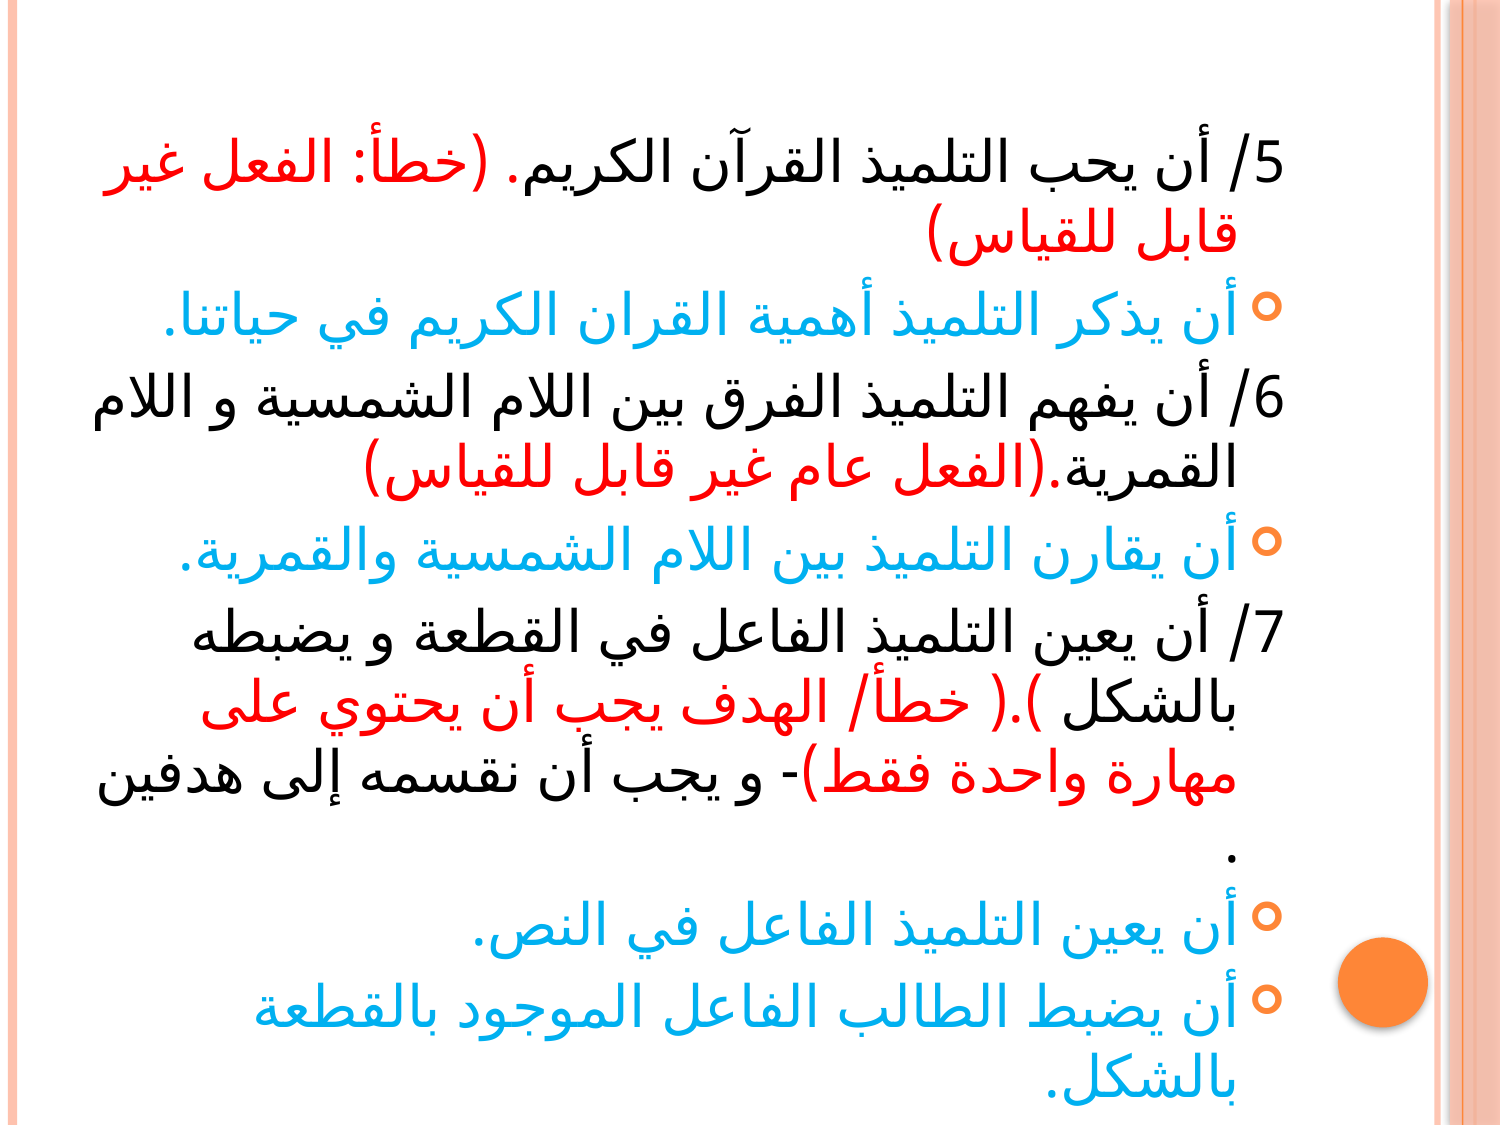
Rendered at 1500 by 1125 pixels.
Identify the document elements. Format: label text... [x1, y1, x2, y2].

list 5/ أن يحب التلميذ القرآن الكريم. (خطأ: الفعل غير قابل للقياس) أن يذكر التلميذ أهمية القران الكريم في حياتنا. 6/ أن يفهم التلميذ الفرق بين اللام الشمسية و اللام القمرية.(الفعل عام غير قابل للقياس) أن يقارن التلميذ بين اللام الشمسية والقمرية. 7/ أن يعين التلميذ الفاعل في القطعة و يضبطه بالشكل ).( خطأ/ الهدف يجب أن يحتوي على مهارة واحدة فقط)- و يجب أن نقسمه إلى هدفين . أن يعين التلميذ الفاعل في النص. أن يضبط الطالب الفاعل الموجود بالقطعة بالشكل. [75, 117, 1300, 1062]
